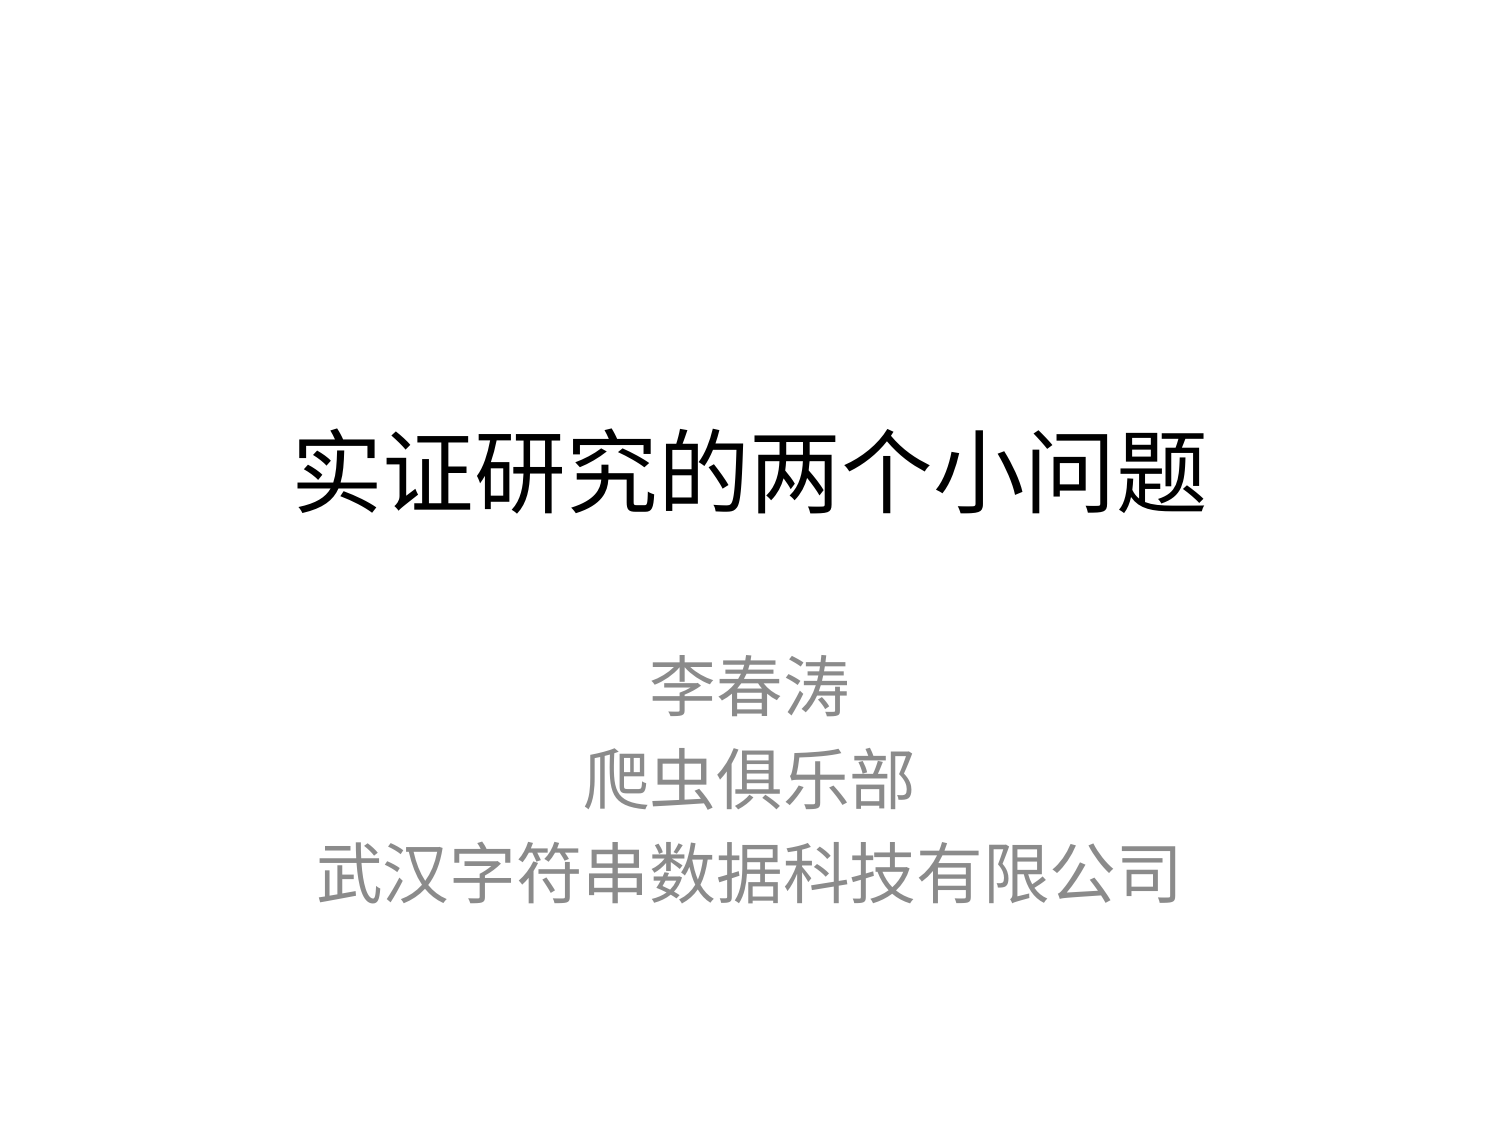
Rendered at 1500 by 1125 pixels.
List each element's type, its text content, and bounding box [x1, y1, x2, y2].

title 实证研究的两个小问题 [112, 349, 1388, 591]
subtitle 李春涛 爬虫俱乐部 武汉字符串数据科技有限公司 [225, 637, 1275, 925]
